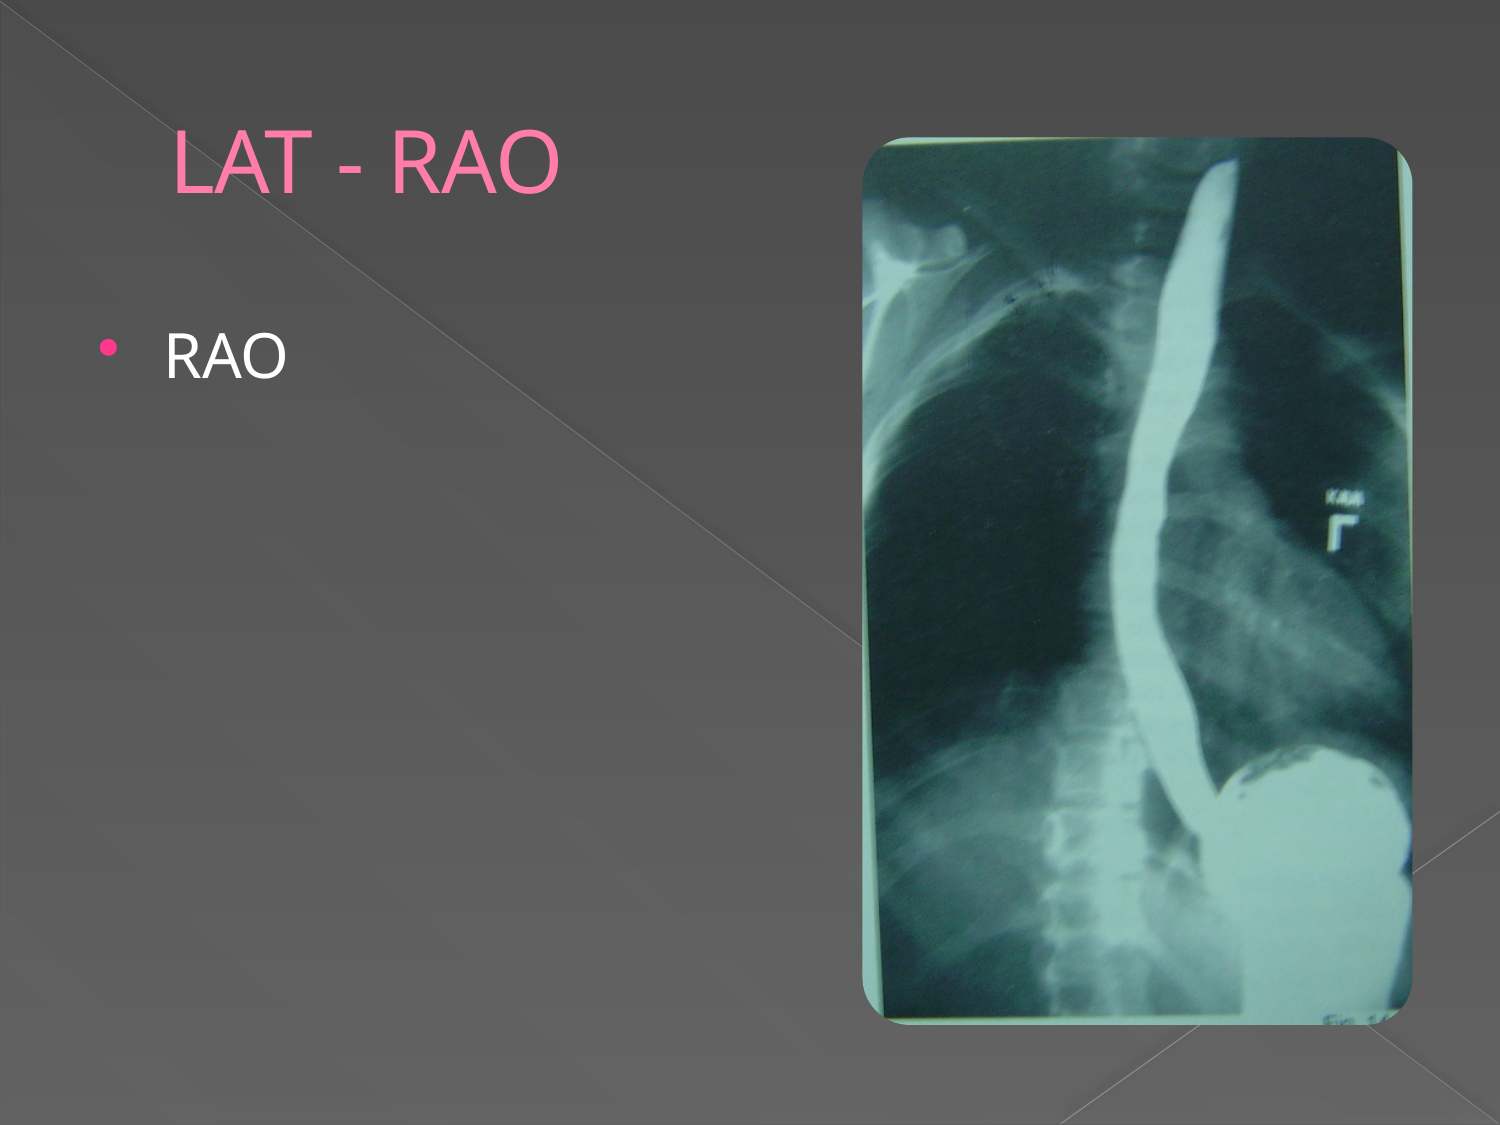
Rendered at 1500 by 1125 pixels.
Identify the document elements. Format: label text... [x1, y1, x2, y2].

list RAO [75, 308, 1425, 1059]
picture [862, 137, 1413, 1026]
title LAT - RAO [75, 43, 1425, 274]
